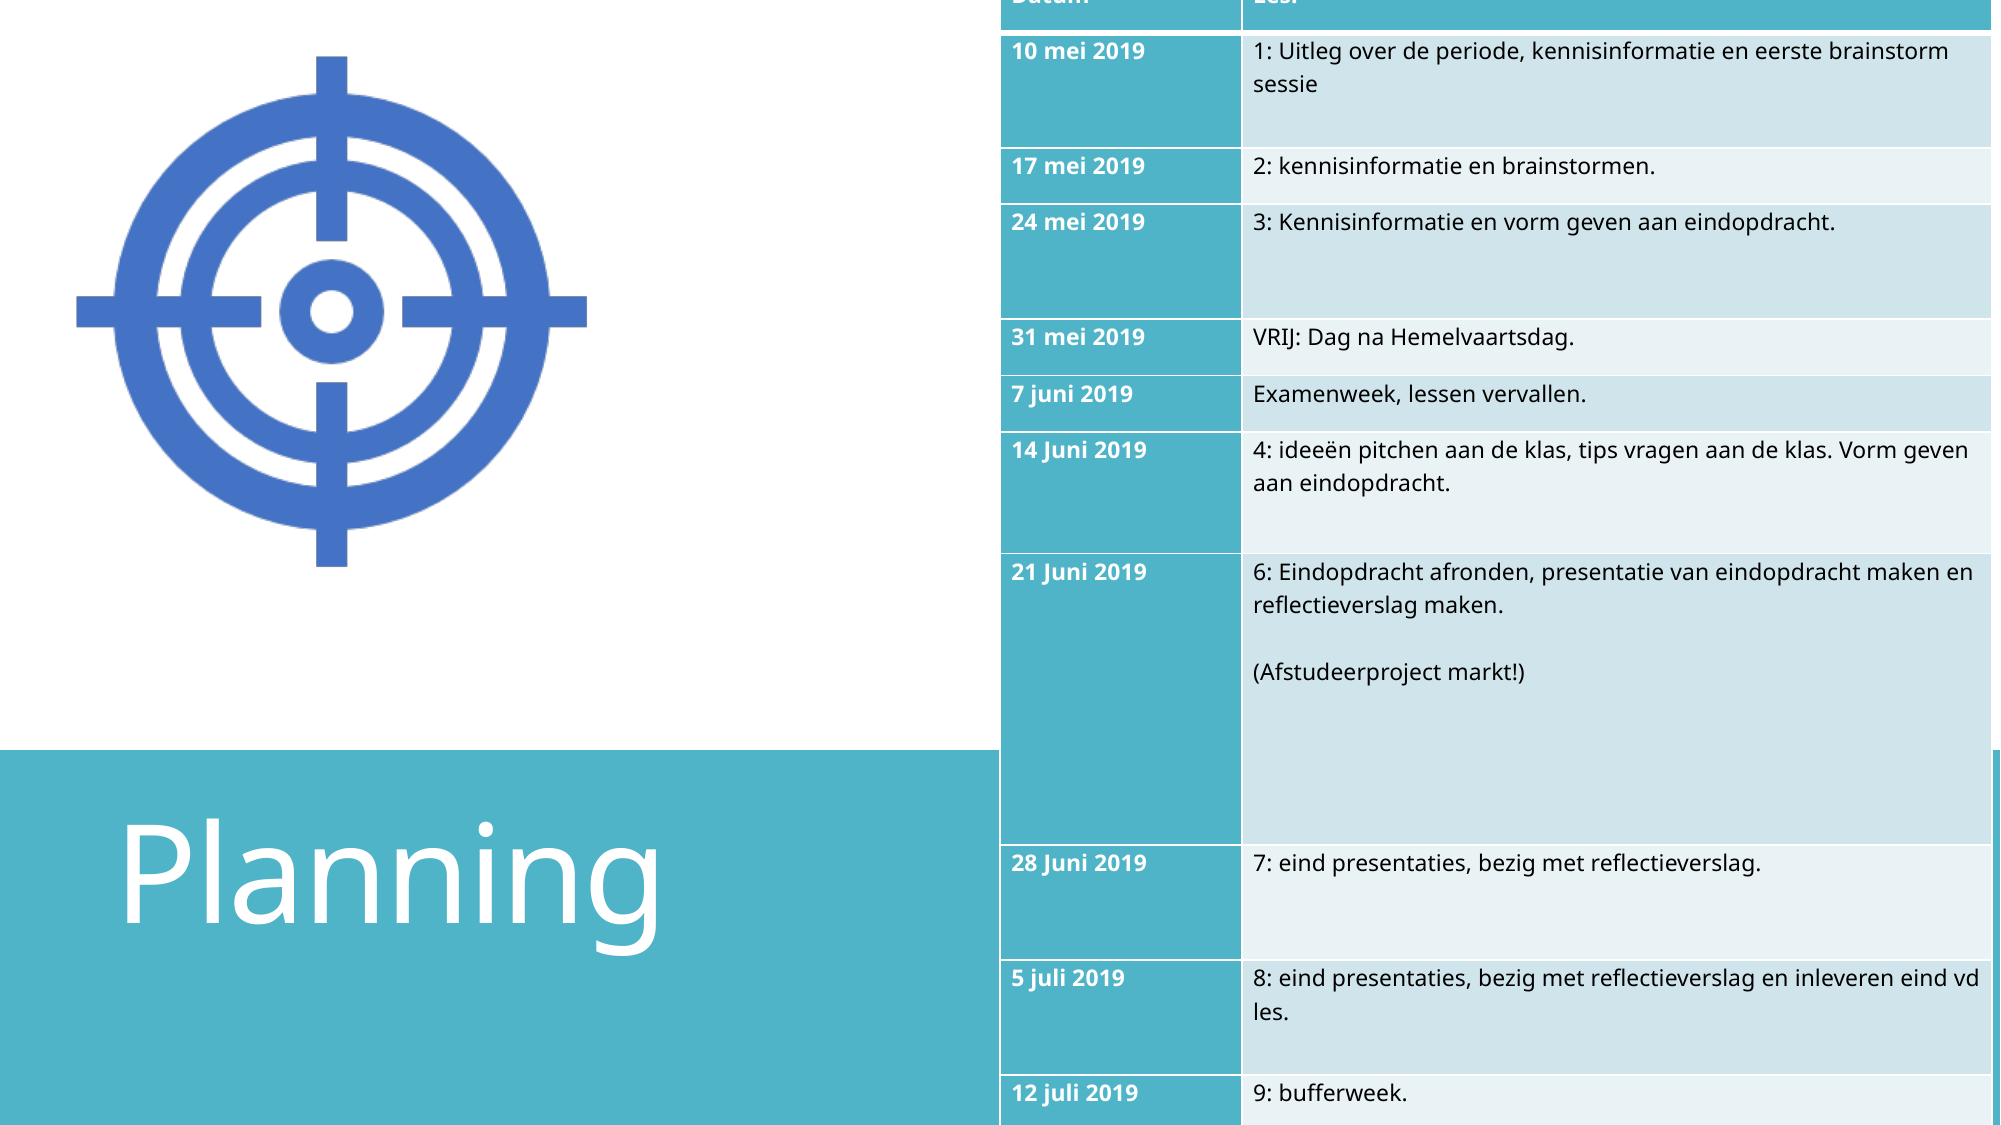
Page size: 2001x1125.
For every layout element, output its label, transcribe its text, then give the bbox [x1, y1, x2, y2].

table_cell 4: ideeën pitchen aan de klas, tips vragen aan de klas. Vorm geven aan eindopdracht. [1243, 433, 1991, 553]
table_cell 31 mei 2019 [1001, 320, 1241, 375]
table_cell 14 Juni 2019 [1001, 433, 1241, 553]
text_box [0, 0, 999, 751]
table_cell 3: Kennisinformatie en vorm geven aan eindopdracht. [1243, 205, 1991, 318]
table_cell 17 mei 2019 [1001, 149, 1241, 203]
table_cell 12 juli 2019 [1001, 1076, 1241, 1125]
table_cell Examenweek, lessen vervallen. [1243, 376, 1991, 431]
text_box [1993, 0, 2000, 751]
table_cell 24 mei 2019 [1001, 205, 1241, 318]
table_cell VRIJ: Dag na Hemelvaartsdag. [1243, 320, 1991, 375]
table_header Datum [1001, 0, 1241, 30]
text_box [1993, 751, 2000, 1125]
title Planning [99, 773, 999, 958]
text_box [0, 751, 999, 1125]
table_cell 28 Juni 2019 [1001, 846, 1241, 959]
table_cell 8: eind presentaties, bezig met reflectieverslag en inleveren eind vd les. [1243, 961, 1991, 1074]
table_cell 1: Uitleg over de periode, kennisinformatie en eerste brainstorm sessie [1243, 36, 1991, 147]
picture [37, 17, 627, 607]
table_cell 7 juni 2019 [1001, 376, 1241, 431]
table_cell 7: eind presentaties, bezig met reflectieverslag. [1243, 846, 1991, 959]
table_cell 9: bufferweek. [1243, 1076, 1991, 1125]
table_header Les: [1243, 0, 1991, 30]
table_cell 6: Eindopdracht afronden, presentatie van eindopdracht maken en reflectieverslag maken. (Afstudeerproject markt!) [1243, 554, 1991, 844]
table_cell 10 mei 2019 [1001, 36, 1241, 147]
table_cell 5 juli 2019 [1001, 961, 1241, 1074]
table_cell 2: kennisinformatie en brainstormen. [1243, 149, 1991, 203]
table_cell 21 Juni 2019 [1001, 554, 1241, 844]
